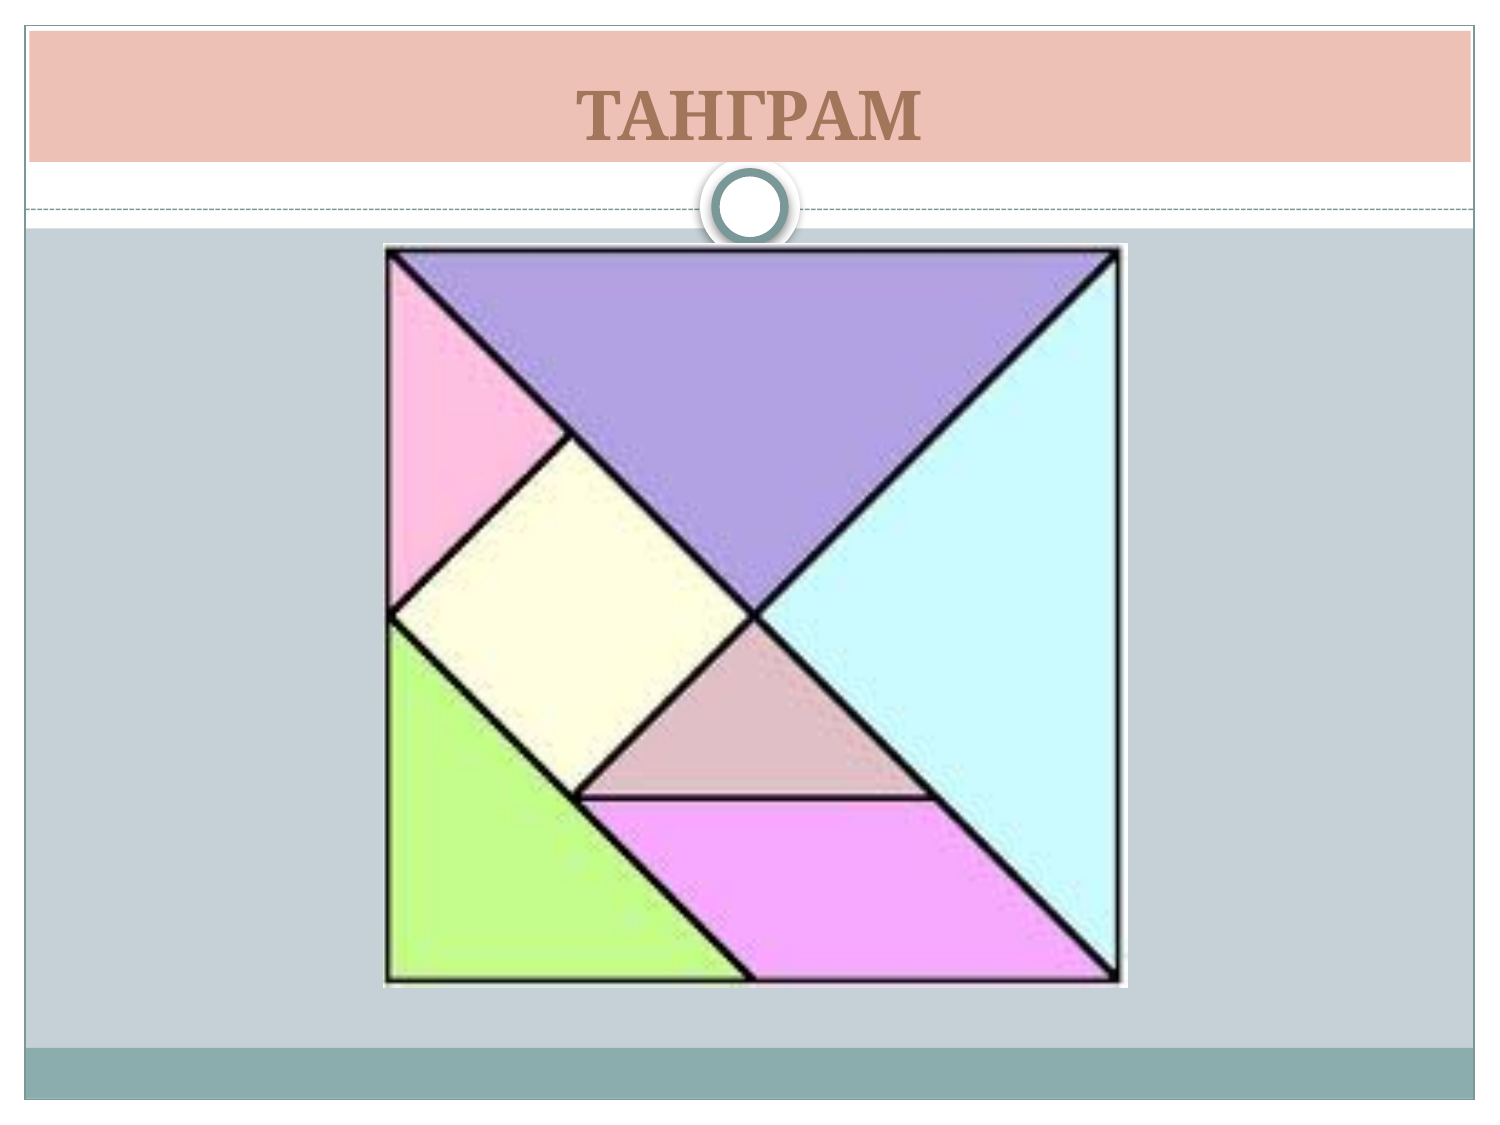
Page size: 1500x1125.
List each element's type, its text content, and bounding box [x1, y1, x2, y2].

title Танграм [29, 30, 1471, 162]
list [383, 243, 1129, 988]
